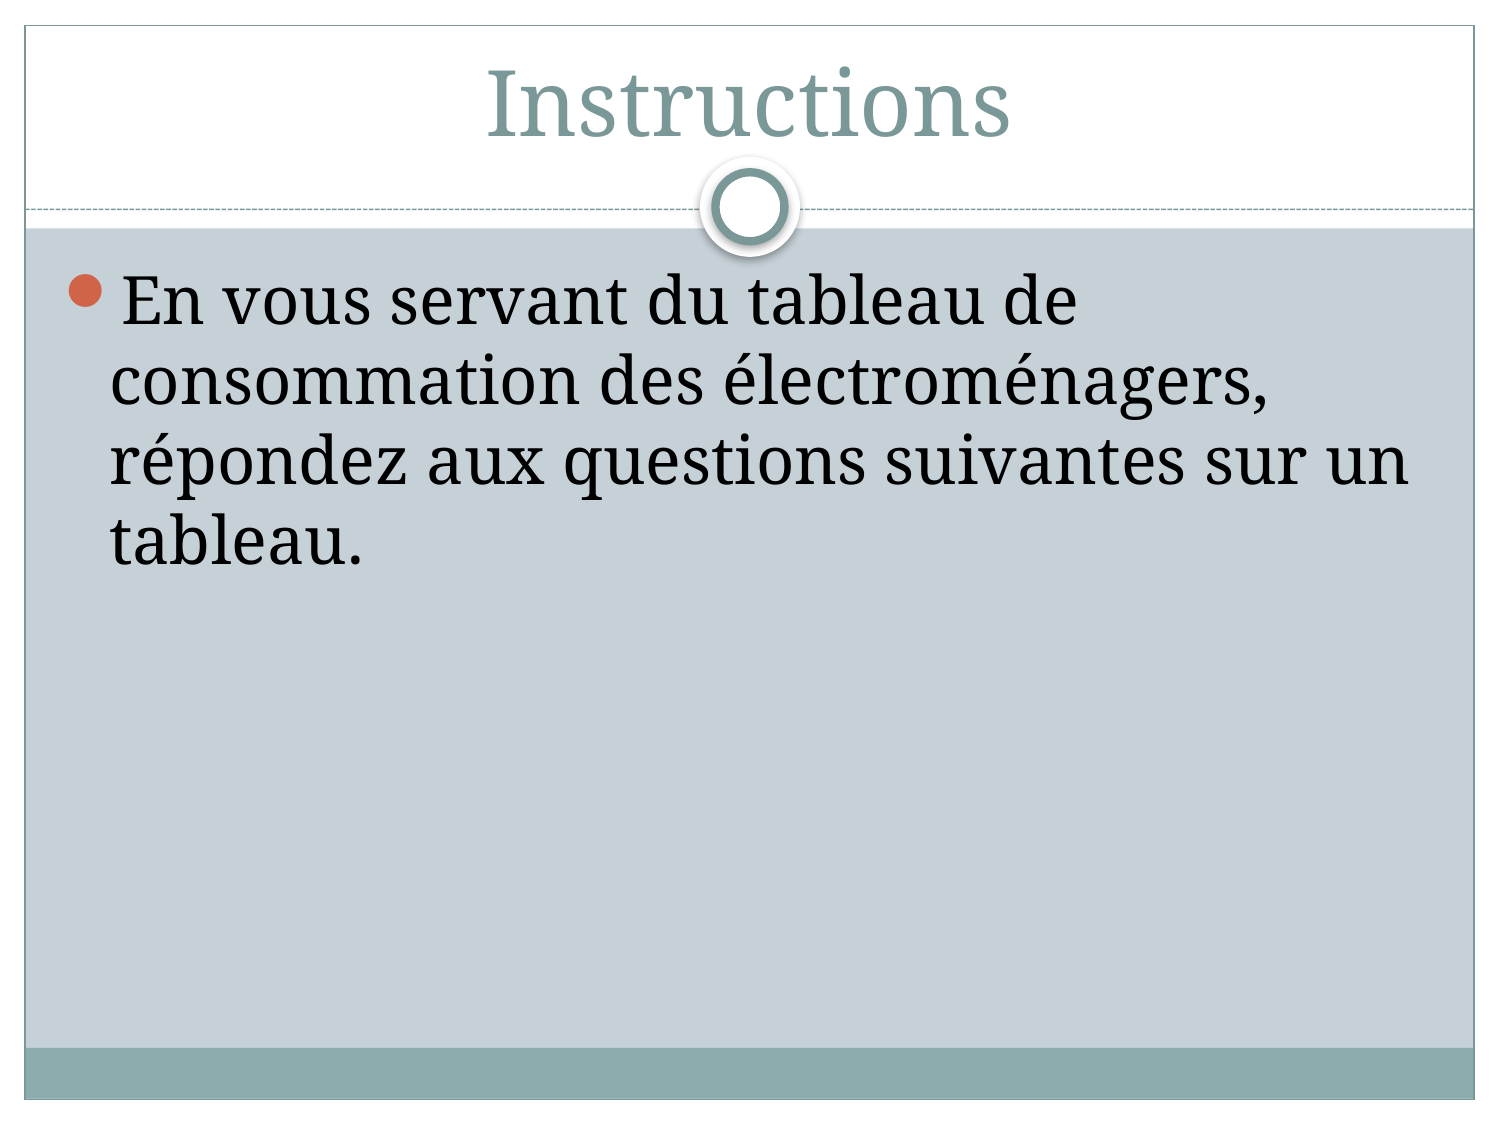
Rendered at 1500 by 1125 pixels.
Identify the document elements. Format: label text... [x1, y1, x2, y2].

list En vous servant du tableau de consommation des électroménagers, répondez aux questions suivantes sur un tableau. [49, 250, 1445, 1001]
title Instructions [49, 37, 1450, 162]
